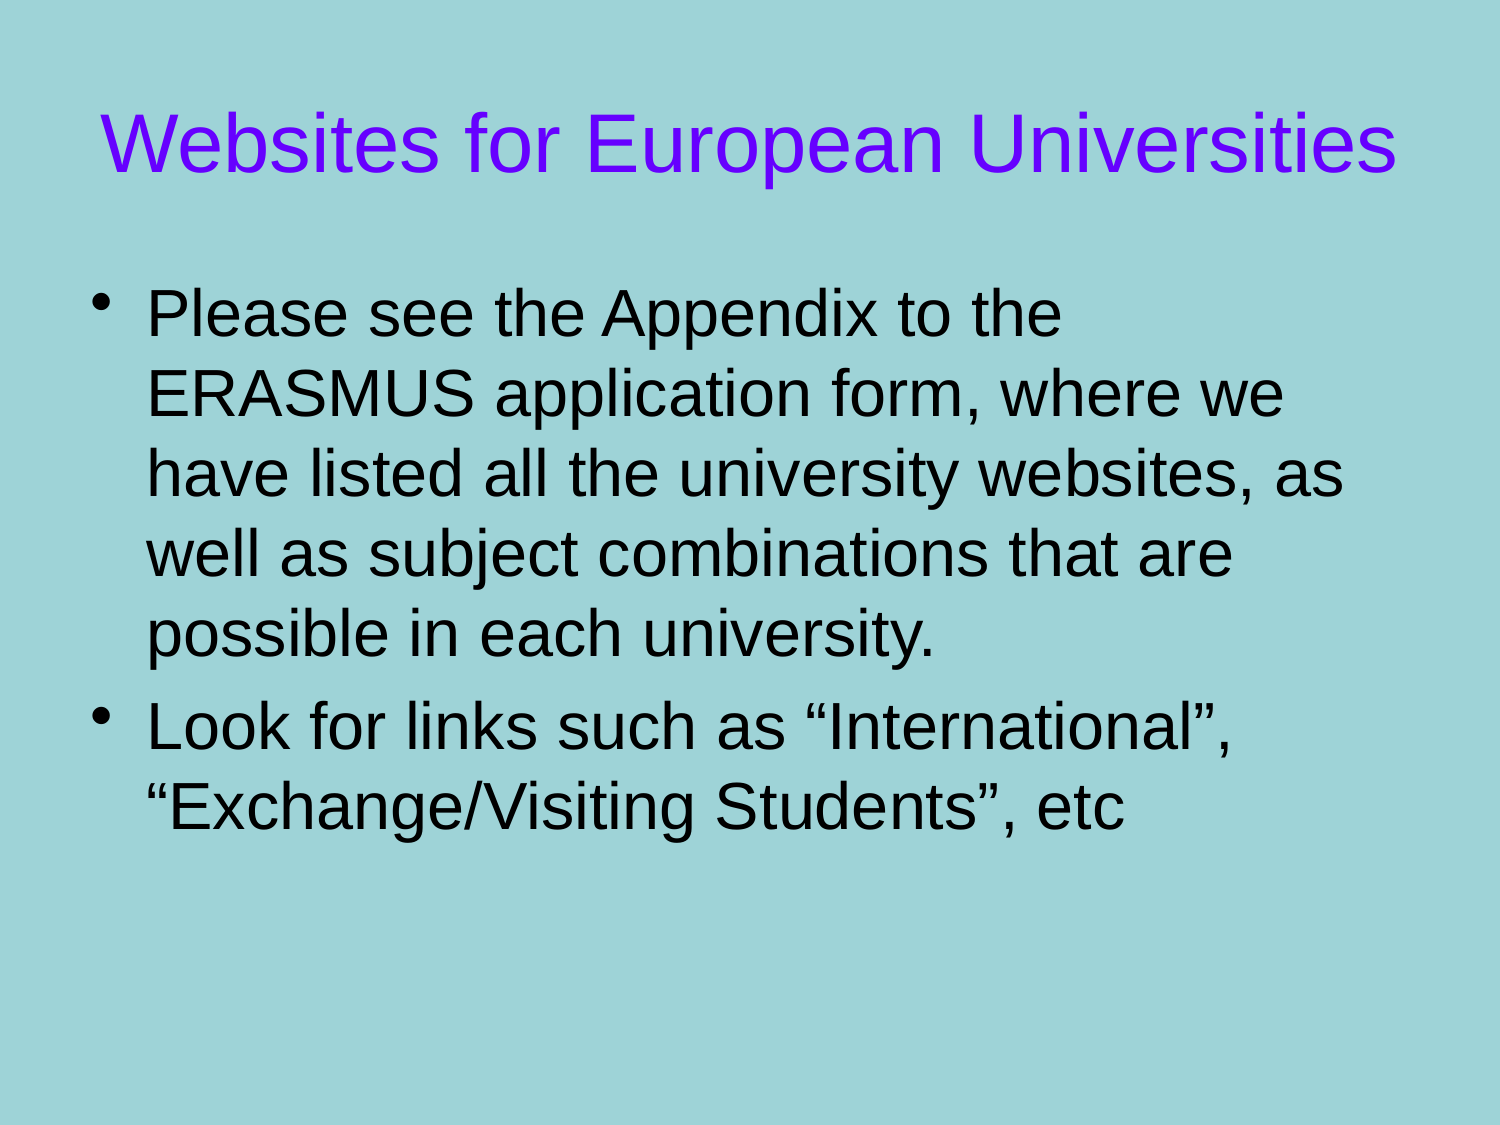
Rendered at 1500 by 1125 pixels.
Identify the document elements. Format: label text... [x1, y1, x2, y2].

list Please see the Appendix to the ERASMUS application form, where we have listed all the university websites, as well as subject combinations that are possible in each university. Look for links such as “International”, “Exchange/Visiting Students”, etc [74, 262, 1426, 1006]
title Websites for European Universities [74, 44, 1426, 233]
